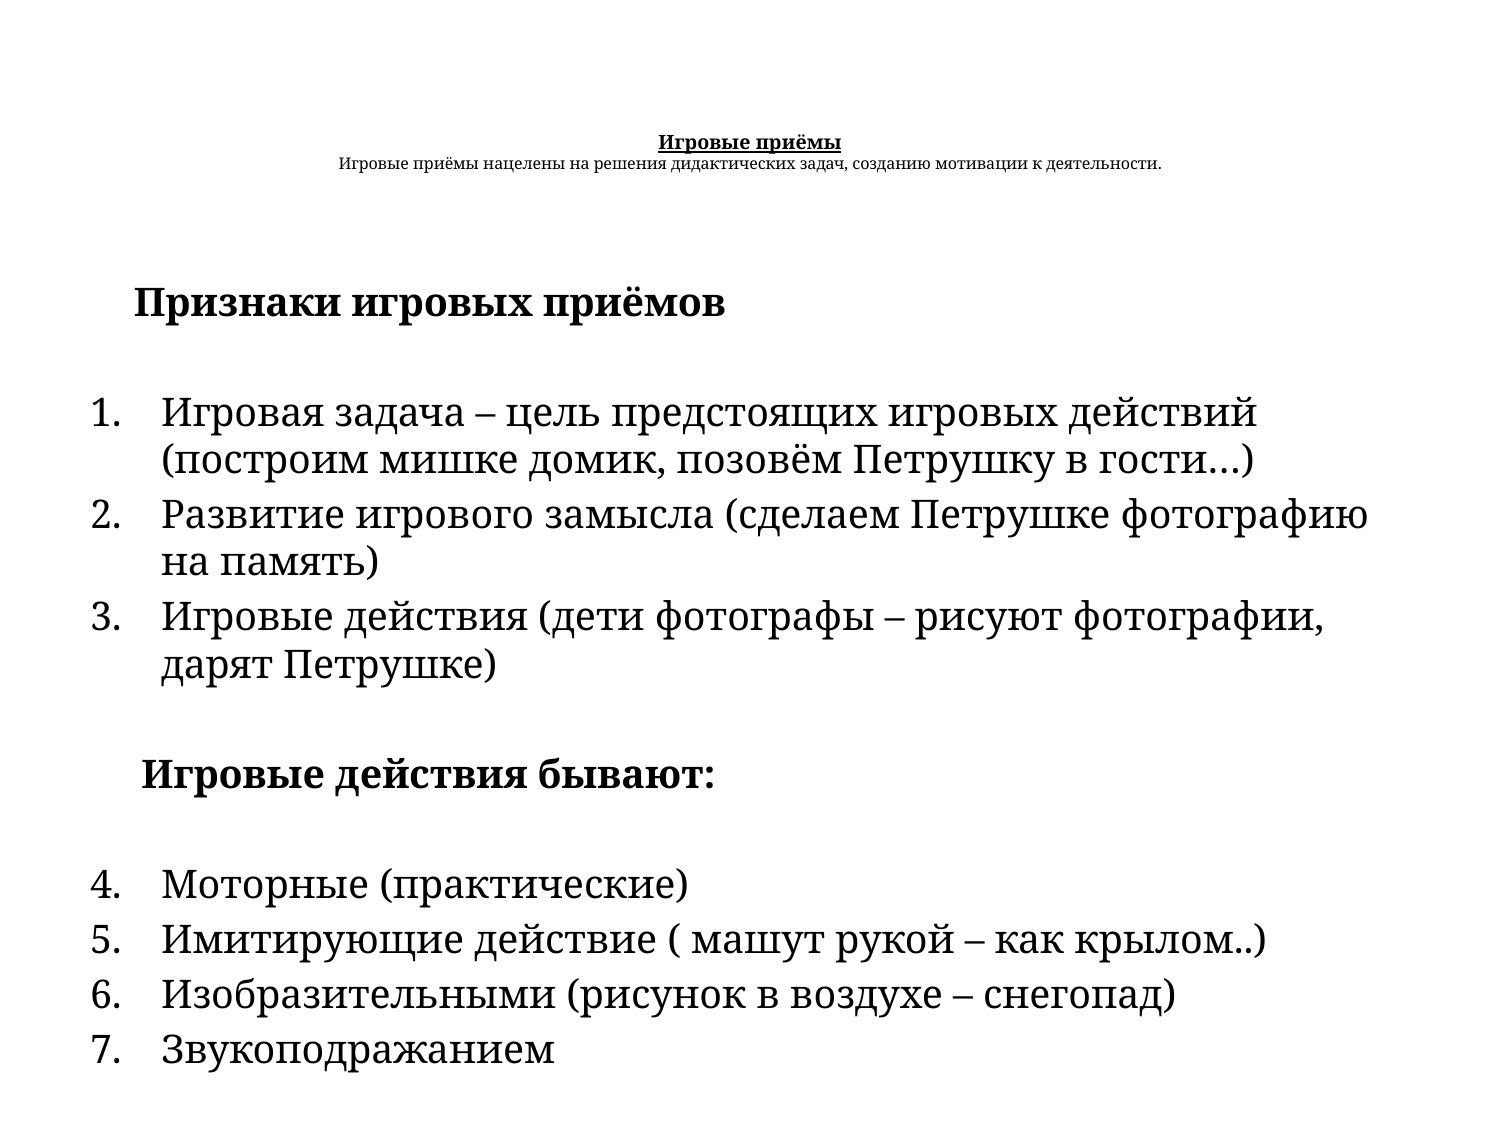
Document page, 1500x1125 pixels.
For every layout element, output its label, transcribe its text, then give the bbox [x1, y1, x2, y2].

title Игровые приёмы Игровые приёмы нацелены на решения дидактических задач, созданию мотивации к деятельности. [75, 45, 1425, 258]
list Признаки игровых приёмов Игровая задача – цель предстоящих игровых действий (построим мишке домик, позовём Петрушку в гости…) Развитие игрового замысла (сделаем Петрушке фотографию на память) Игровые действия (дети фотографы – рисуют фотографии, дарят Петрушке) Игровые действия бывают: Моторные (практические) Имитирующие действие ( машут рукой – как крылом..) Изобразительными (рисунок в воздухе – снегопад) Звукоподражанием [75, 269, 1425, 1090]
